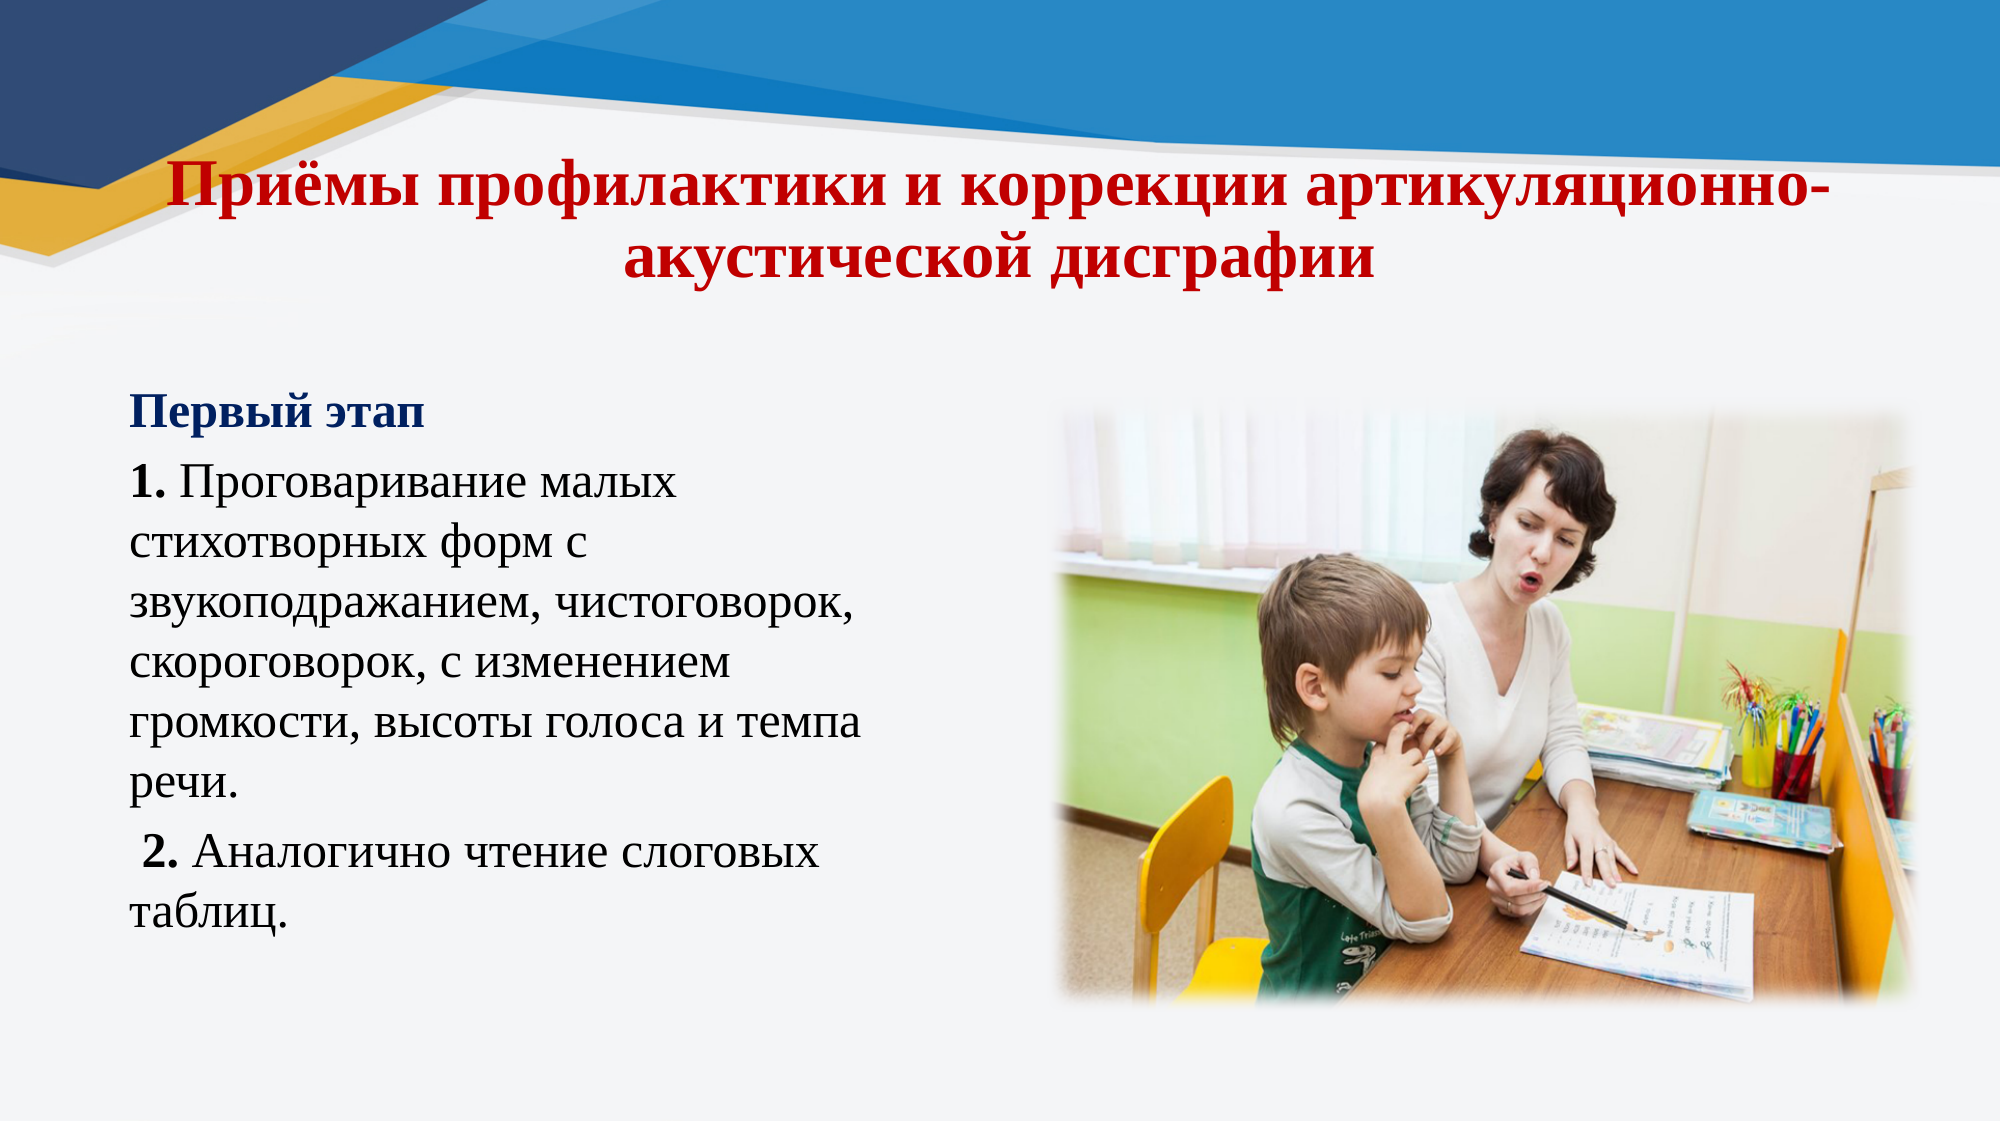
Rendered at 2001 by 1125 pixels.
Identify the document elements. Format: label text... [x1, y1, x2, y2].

list Первый этап 1. Проговаривание малых стихотворных форм с звукоподражанием, чистоговорок, скороговорок, с изменением громкости, высоты голоса и темпа речи. 2. Аналогично чтение слоговых таблиц. [114, 370, 953, 1009]
title Приёмы профилактики и коррекции артикуляционно-акустической дисграфии [137, 125, 1863, 315]
picture [0, 0, 2000, 1125]
